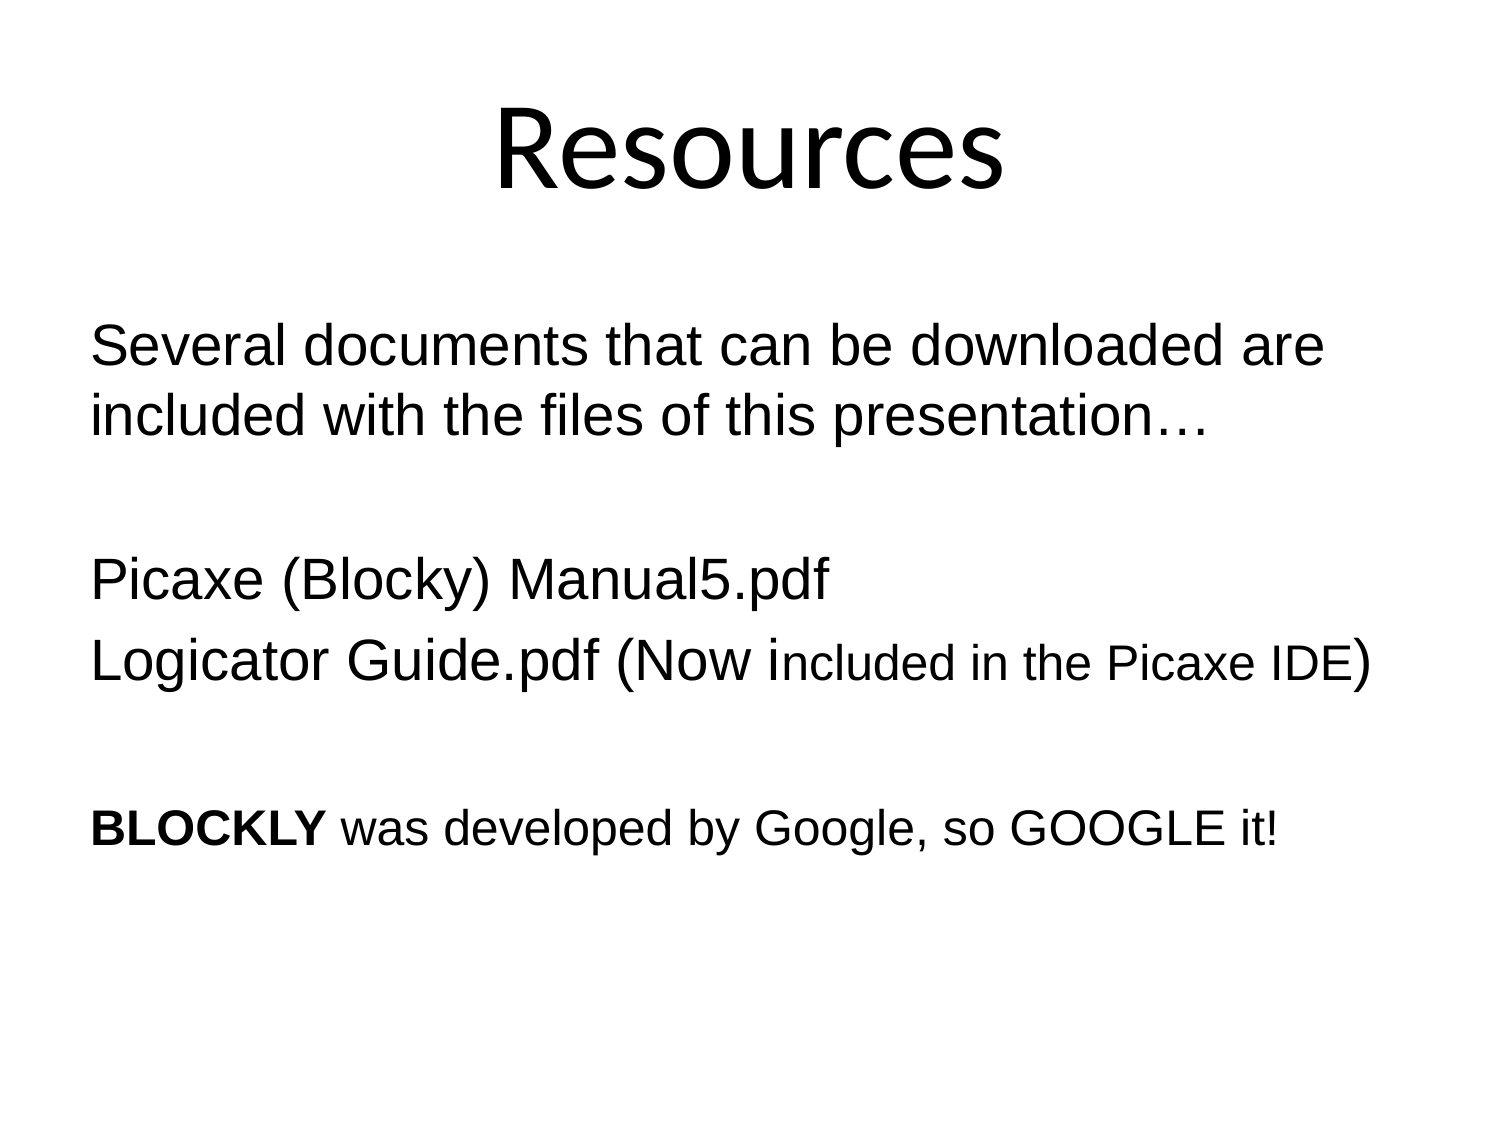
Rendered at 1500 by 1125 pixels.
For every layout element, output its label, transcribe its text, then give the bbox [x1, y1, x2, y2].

title Resources [75, 45, 1425, 233]
list Several documents that can be downloaded are included with the files of this presentation… Picaxe (Blocky) Manual5.pdf Logicator Guide.pdf (Now included in the Picaxe IDE) BLOCKLY was developed by Google, so GOOGLE it! [75, 299, 1425, 1005]
